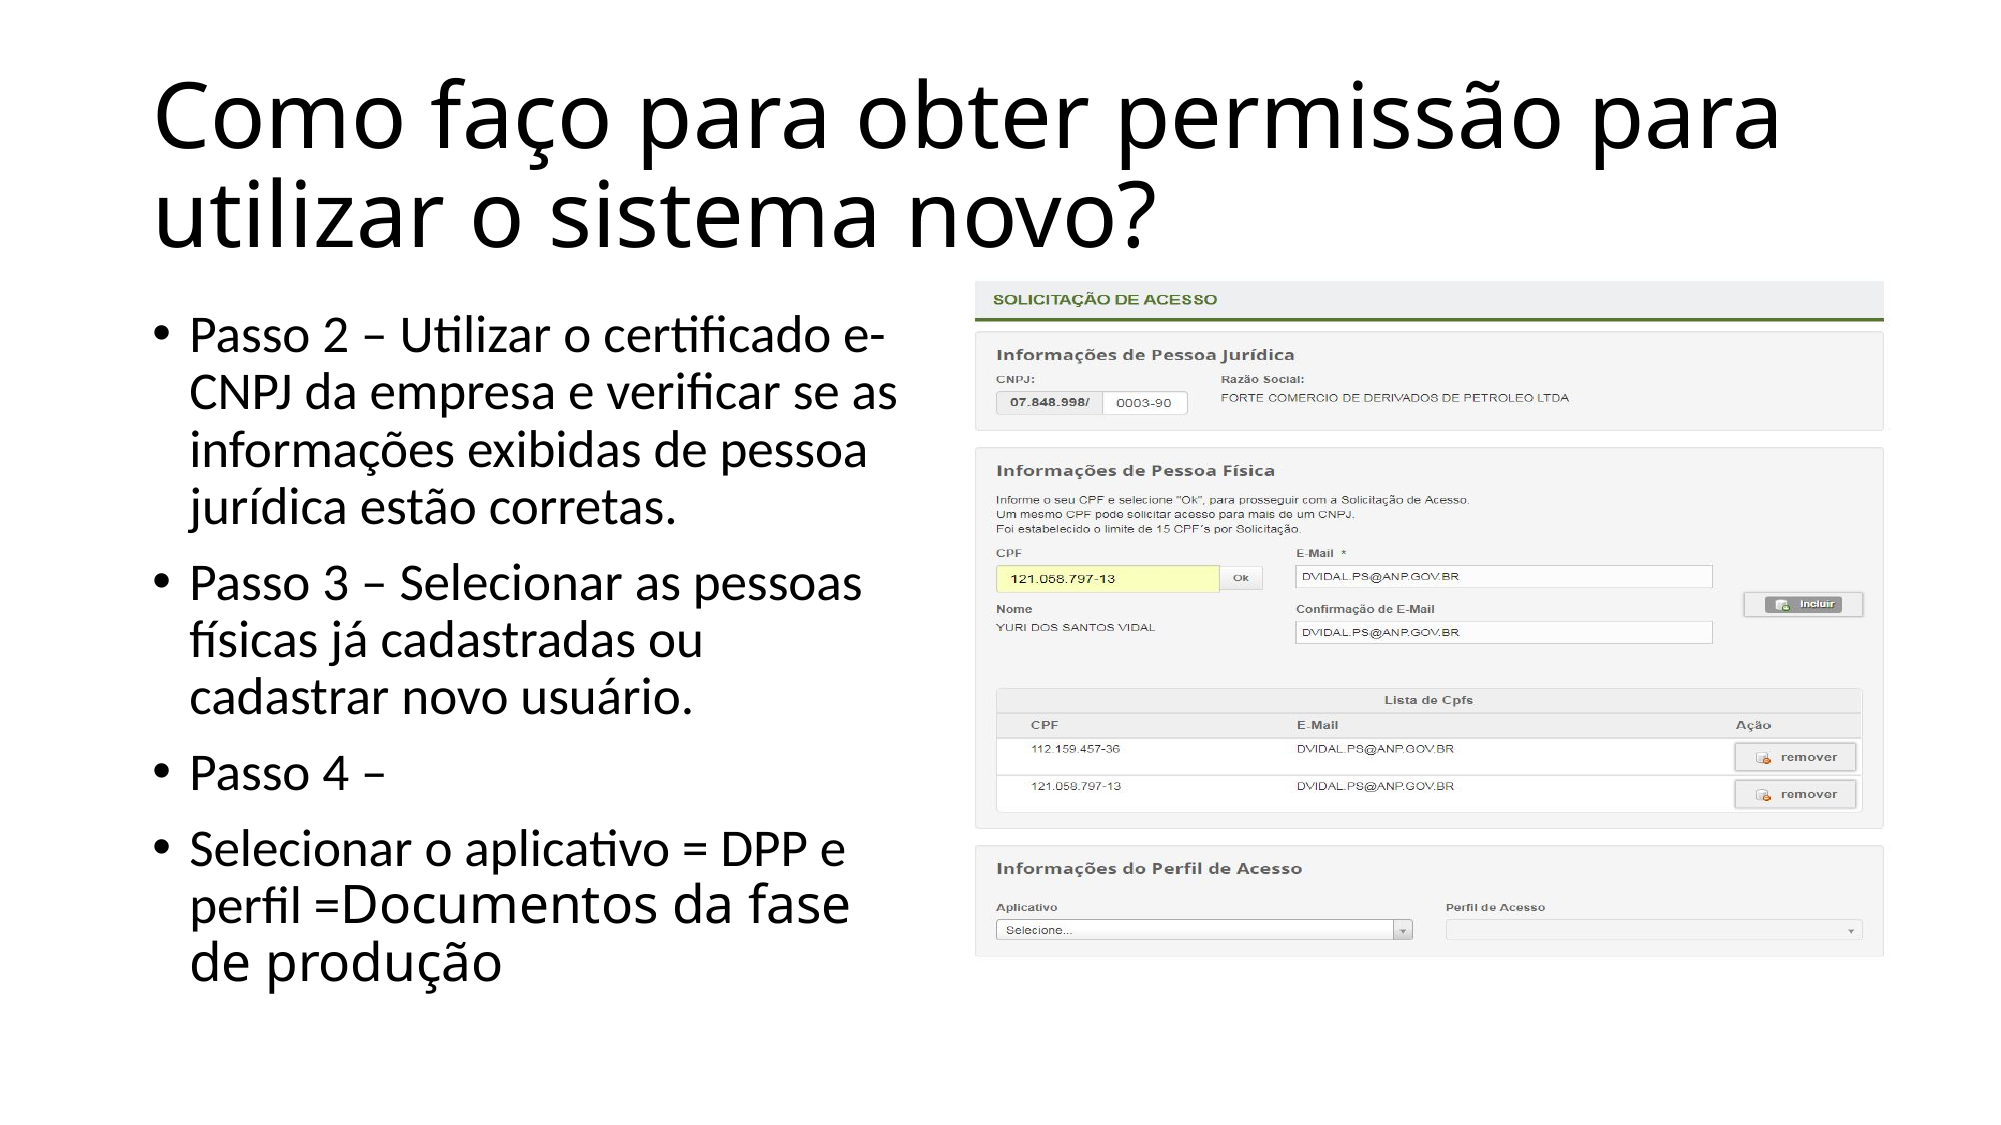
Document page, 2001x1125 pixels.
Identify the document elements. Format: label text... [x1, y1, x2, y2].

picture [956, 262, 1904, 973]
title Como faço para obter permissão para utilizar o sistema novo? [137, 59, 1863, 278]
list Passo 2 – Utilizar o certificado e-CNPJ da empresa e verificar se as informações exibidas de pessoa jurídica estão corretas. Passo 3 – Selecionar as pessoas físicas já cadastradas ou cadastrar novo usuário. Passo 4 – Selecionar o aplicativo = DPP e perfil =Documentos da fase de produção [137, 299, 914, 1010]
